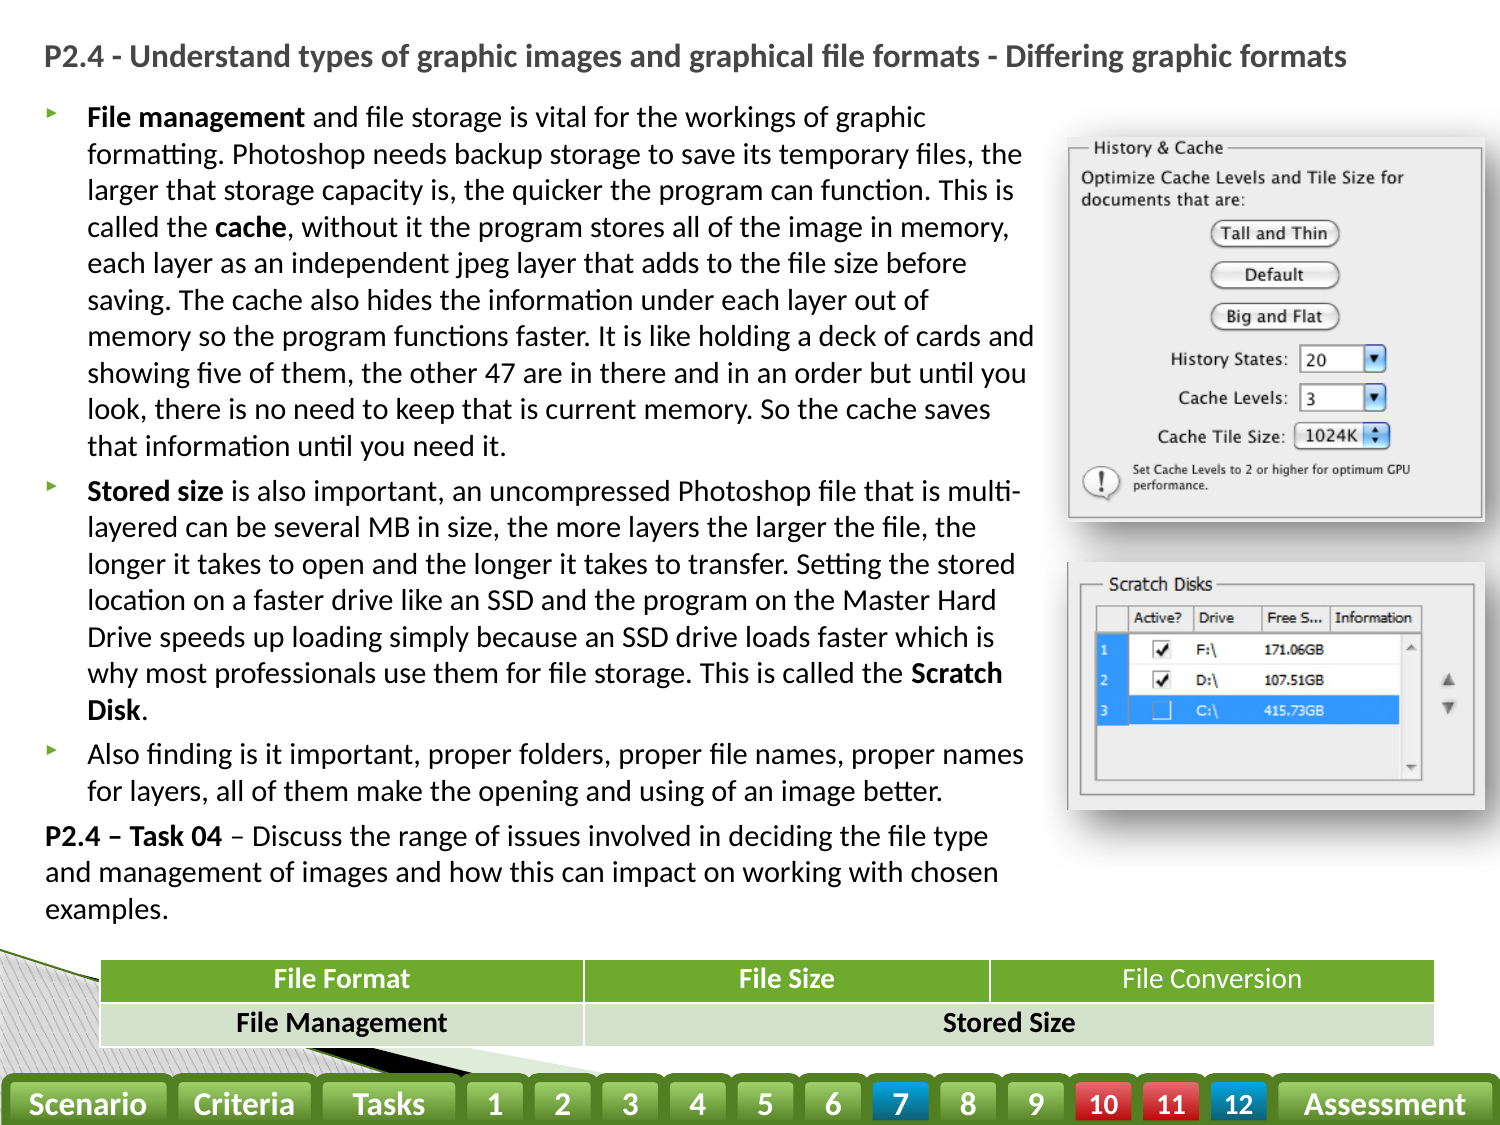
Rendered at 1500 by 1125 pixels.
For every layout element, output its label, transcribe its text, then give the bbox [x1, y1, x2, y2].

table_cell Stored Size [585, 1004, 1434, 1046]
picture [1066, 136, 1485, 522]
table_header File Conversion [991, 960, 1434, 1002]
table_cell File Management [101, 1004, 583, 1046]
list File management and file storage is vital for the workings of graphic formatting. Photoshop needs backup storage to save its temporary files, the larger that storage capacity is, the quicker the program can function. This is called the cache, without it the program stores all of the image in memory, each layer as an independent jpeg layer that adds to the file size before saving. The cache also hides the information under each layer out of memory so the program functions faster. It is like holding a deck of cards and showing five of them, the other 47 are in there and in an order but until you look, there is no need to keep that is current memory. So the cache saves that information until you need it. Stored size is also important, an uncompressed Photoshop file that is multi-layered can be several MB in size, the more layers the larger the file, the longer it takes to open and the longer it takes to transfer. Setting the stored location on a faster drive like an SSD and the program on the Master Hard Drive speeds up loading simply because an SSD drive loads faster which is why most professionals use them for file storage. This is called the Scratch Disk. Also finding is it important, proper folders, proper file names, proper names for layers, all of them make the opening and using of an image better. P2.4 – Task 04 – Discuss the range of issues involved in deciding the file type and management of images and how this can impact on working with chosen examples. [29, 90, 1056, 953]
table_header File Size [585, 960, 989, 1002]
title P2.4 - Understand types of graphic images and graphical file formats - Differing graphic formats [29, 19, 1471, 90]
table_header File Format [101, 960, 583, 1002]
picture [1066, 562, 1485, 811]
